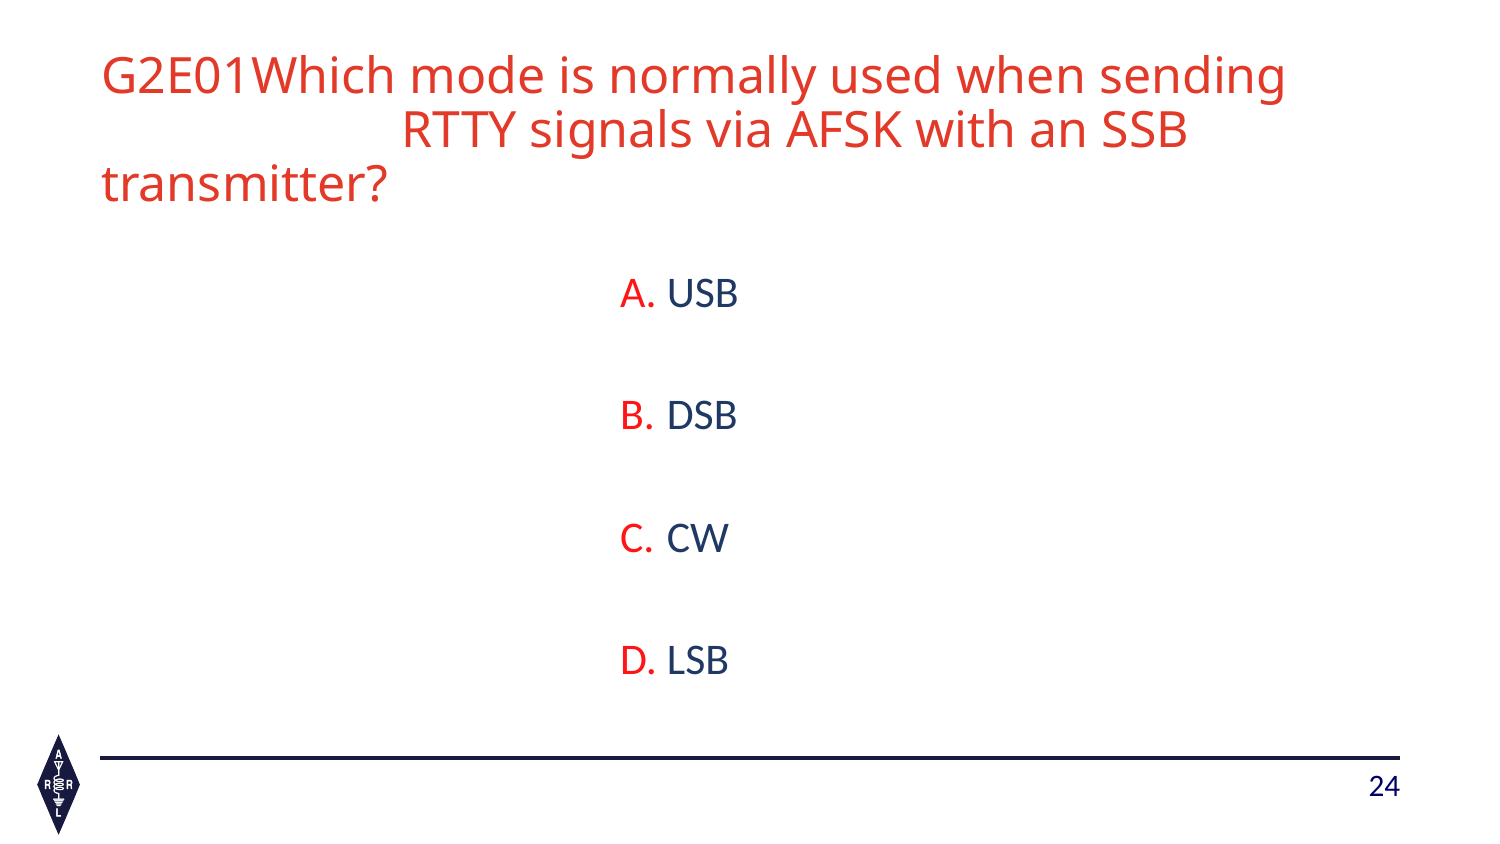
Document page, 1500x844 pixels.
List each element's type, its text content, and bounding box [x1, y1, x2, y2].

picture [37, 734, 80, 835]
slide_number 24 [1302, 761, 1400, 807]
text_box USB DSB CW LSB [608, 257, 888, 762]
title G2E01 Which mode is normally used when sending RTTY signals via AFSK with an SSB transmitter? [101, 44, 1395, 145]
list [76, 192, 1425, 827]
